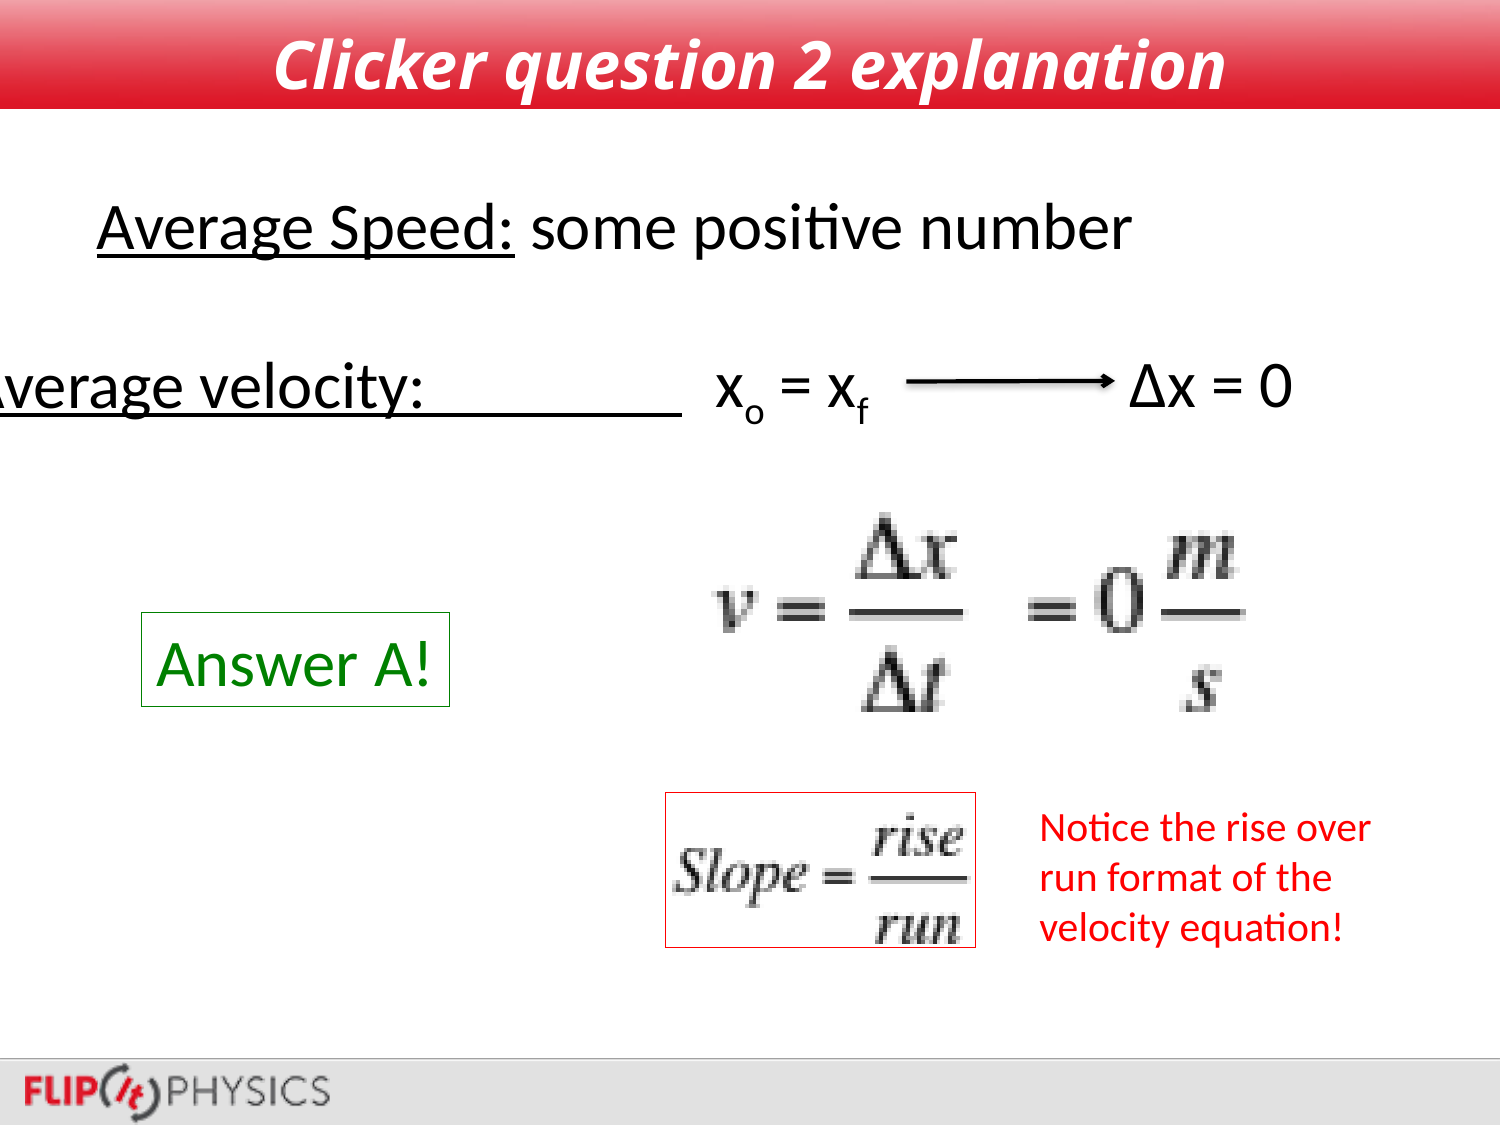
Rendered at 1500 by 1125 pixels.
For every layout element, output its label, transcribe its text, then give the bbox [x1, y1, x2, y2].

title Clicker question 2 explanation [75, 15, 1425, 91]
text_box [700, 482, 976, 720]
list xo = xf [700, 333, 1068, 469]
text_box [1015, 482, 1254, 720]
text_box Answer A! [141, 612, 450, 707]
text_box Average velocity: [0, 334, 697, 430]
text_box Notice the rise over run format of the velocity equation! [1024, 792, 1425, 958]
picture [0, 0, 1500, 109]
text_box Average Speed: some positive number [82, 175, 1150, 271]
picture [0, 1058, 1500, 1125]
text_box Δx = 0 [1115, 333, 1309, 429]
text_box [665, 792, 976, 949]
